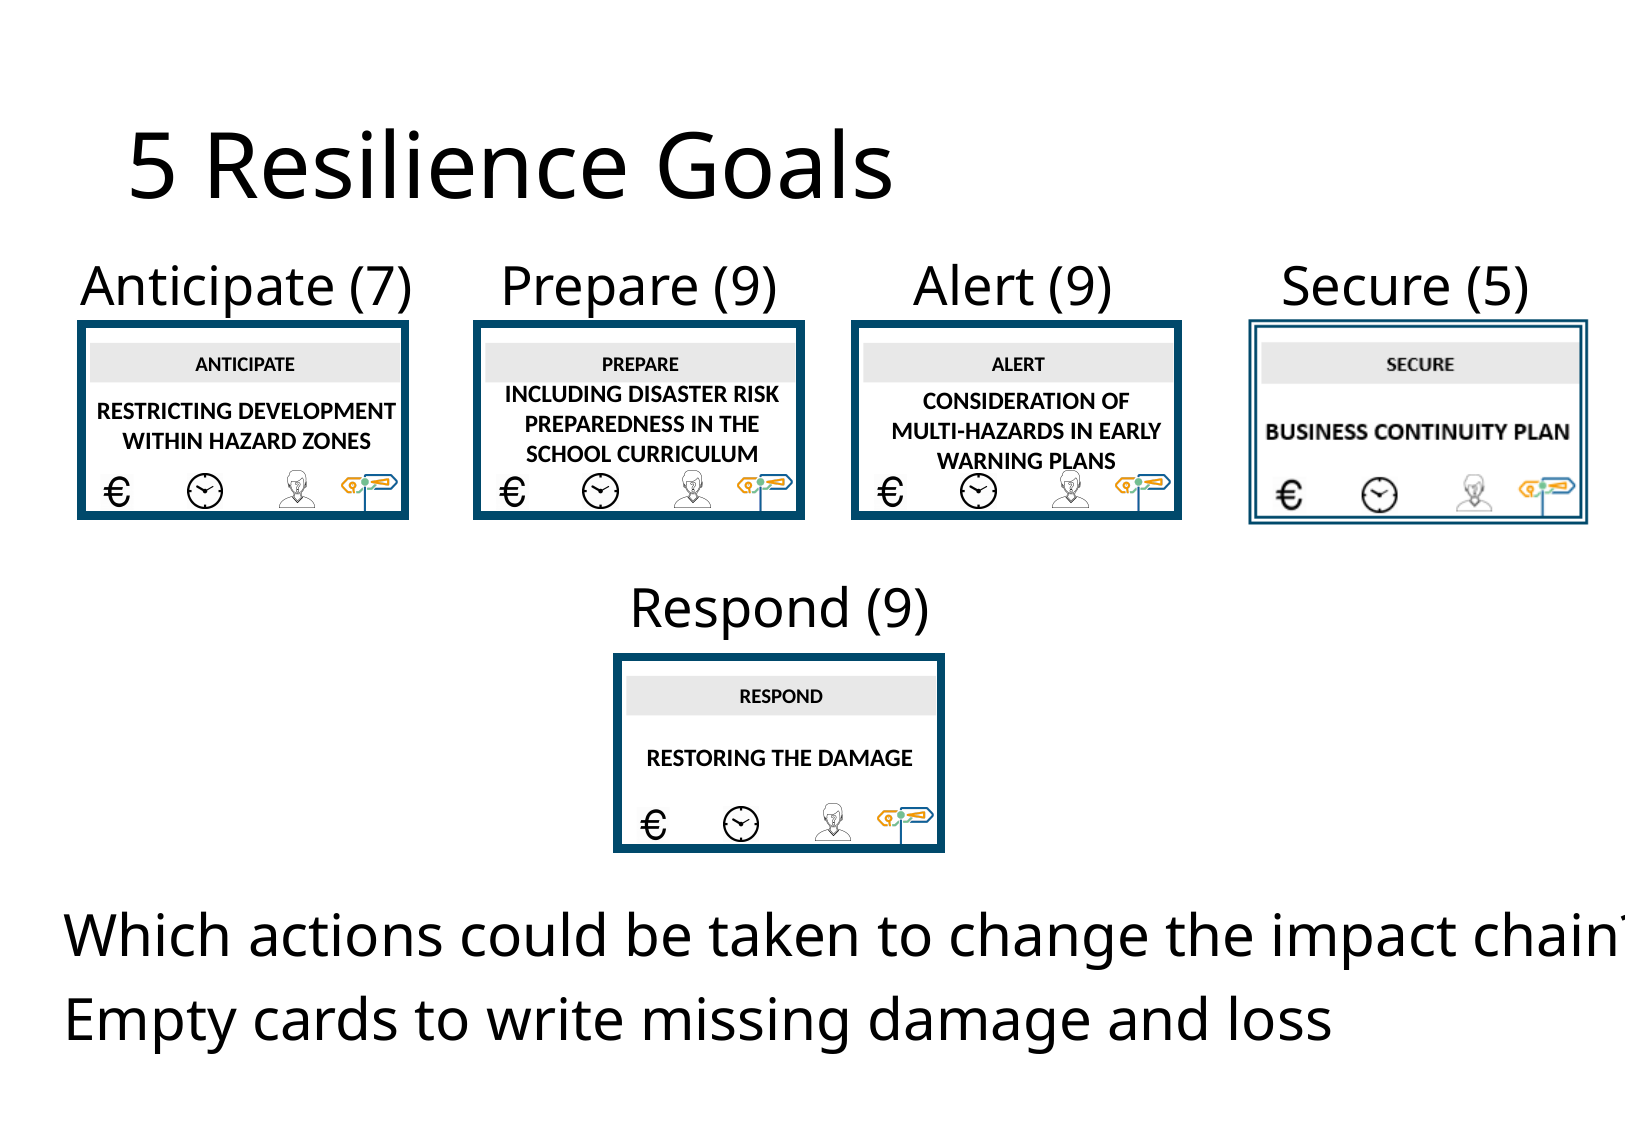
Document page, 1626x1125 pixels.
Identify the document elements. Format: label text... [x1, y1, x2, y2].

text_box Anticipate (7) [65, 243, 429, 324]
text_box Which actions could be taken to change the impact chain? Empty cards to write missing damage and loss [48, 808, 1625, 1111]
text_box Alert (9) [899, 243, 1137, 323]
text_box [70, 323, 424, 524]
title 5 Resilience Goals [111, 59, 1514, 278]
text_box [476, 323, 801, 524]
text_box Respond (9) [614, 566, 945, 711]
text_box Prepare (9) [485, 243, 793, 323]
text_box Secure (5) [1266, 243, 1571, 318]
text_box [854, 323, 1182, 524]
picture [1243, 318, 1594, 529]
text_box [617, 656, 942, 857]
